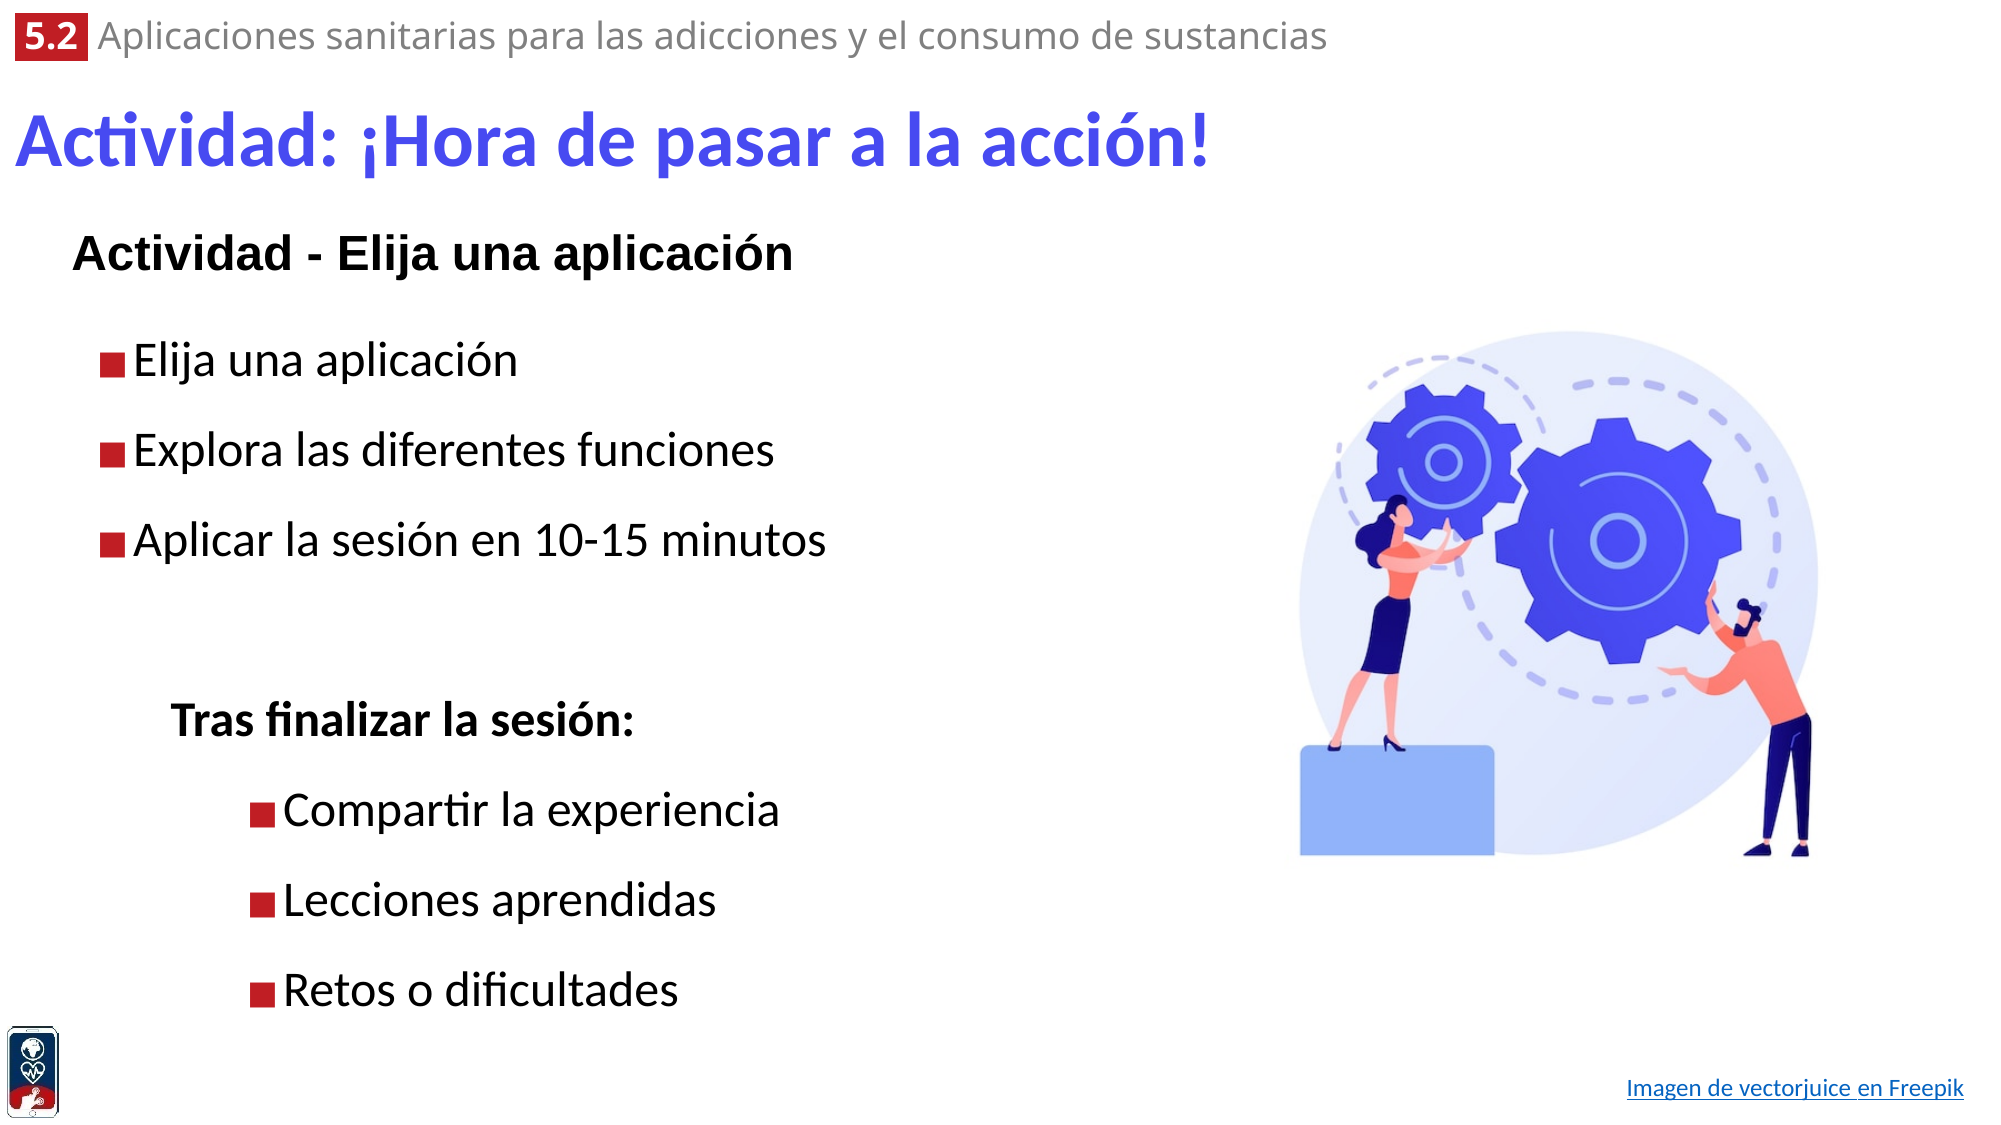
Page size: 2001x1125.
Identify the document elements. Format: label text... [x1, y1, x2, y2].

picture [1213, 246, 1909, 942]
text_box Imagen de vectorjuice en Freepik [1448, 1064, 1979, 1110]
list Elija una aplicación Explora las diferentes funciones Aplicar la sesión en 10-15 minutos Tras finalizar la sesión: Compartir la experiencia Lecciones aprendidas Retos o dificultades [80, 289, 1320, 1065]
title Actividad: ¡Hora de pasar a la acción! [0, 91, 1815, 191]
picture [7, 1026, 59, 1118]
text_box Actividad - Elija una aplicación [56, 205, 1388, 289]
